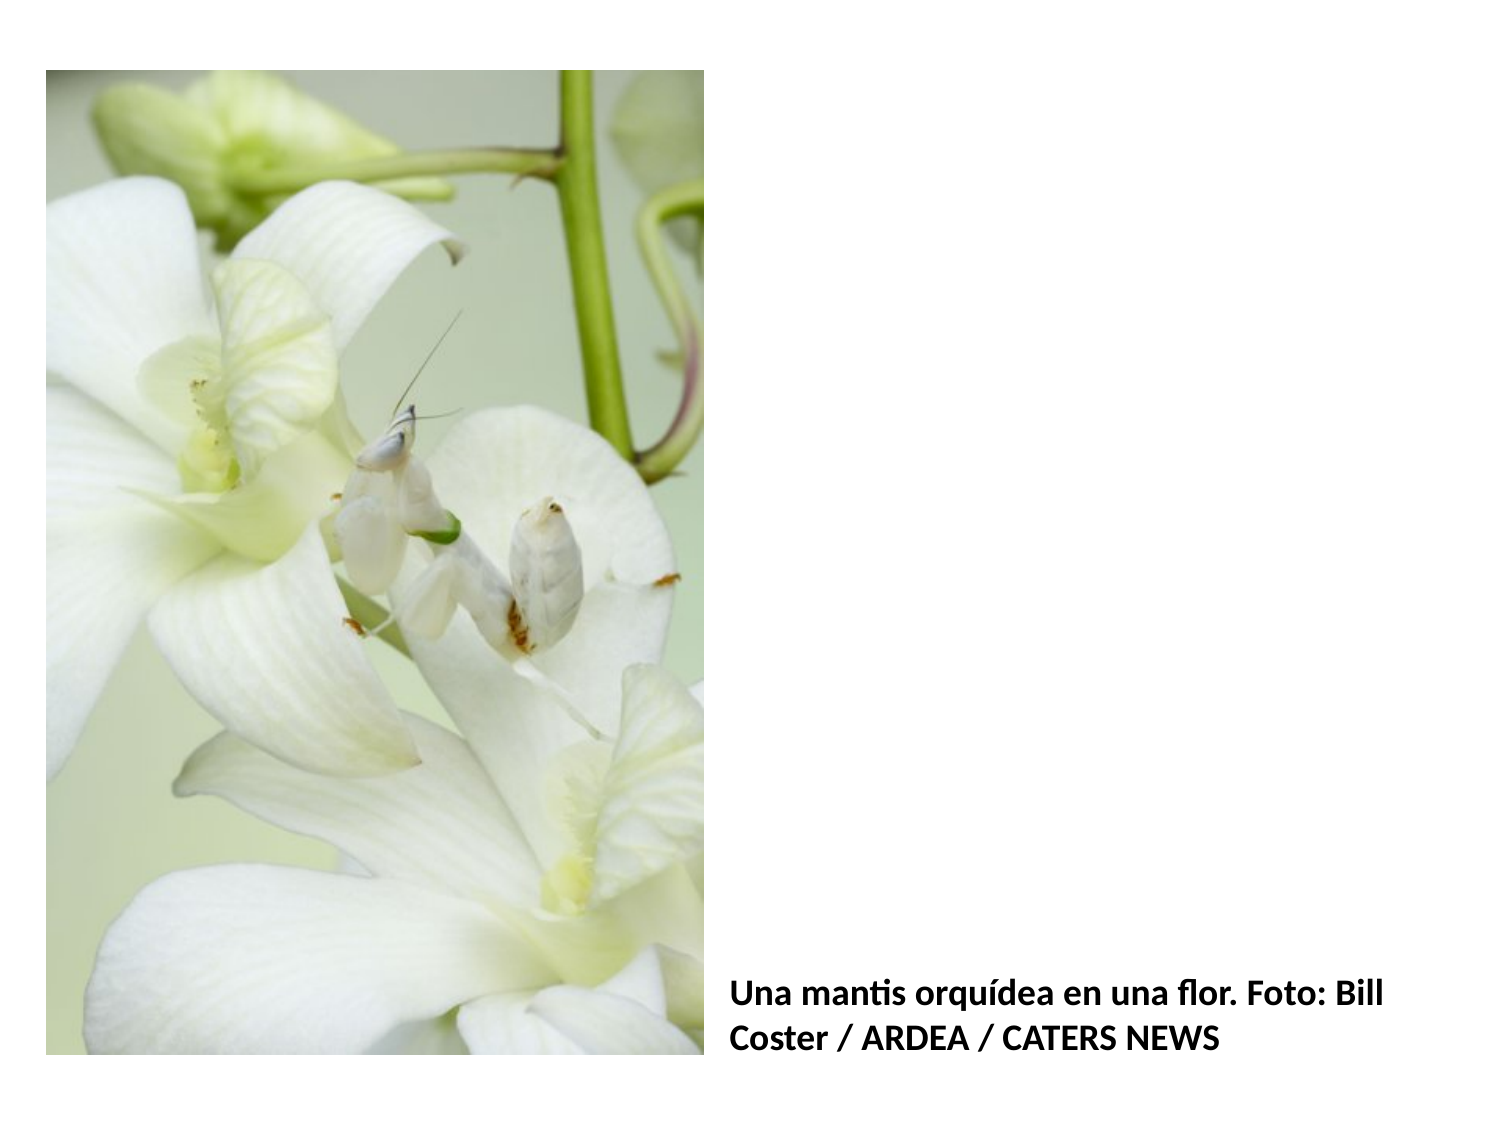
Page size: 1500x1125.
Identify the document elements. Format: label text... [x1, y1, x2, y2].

picture [46, 70, 704, 1055]
text_box Una mantis orquídea en una flor. Foto: Bill Coster / ARDEA / CATERS NEWS [714, 960, 1465, 1066]
